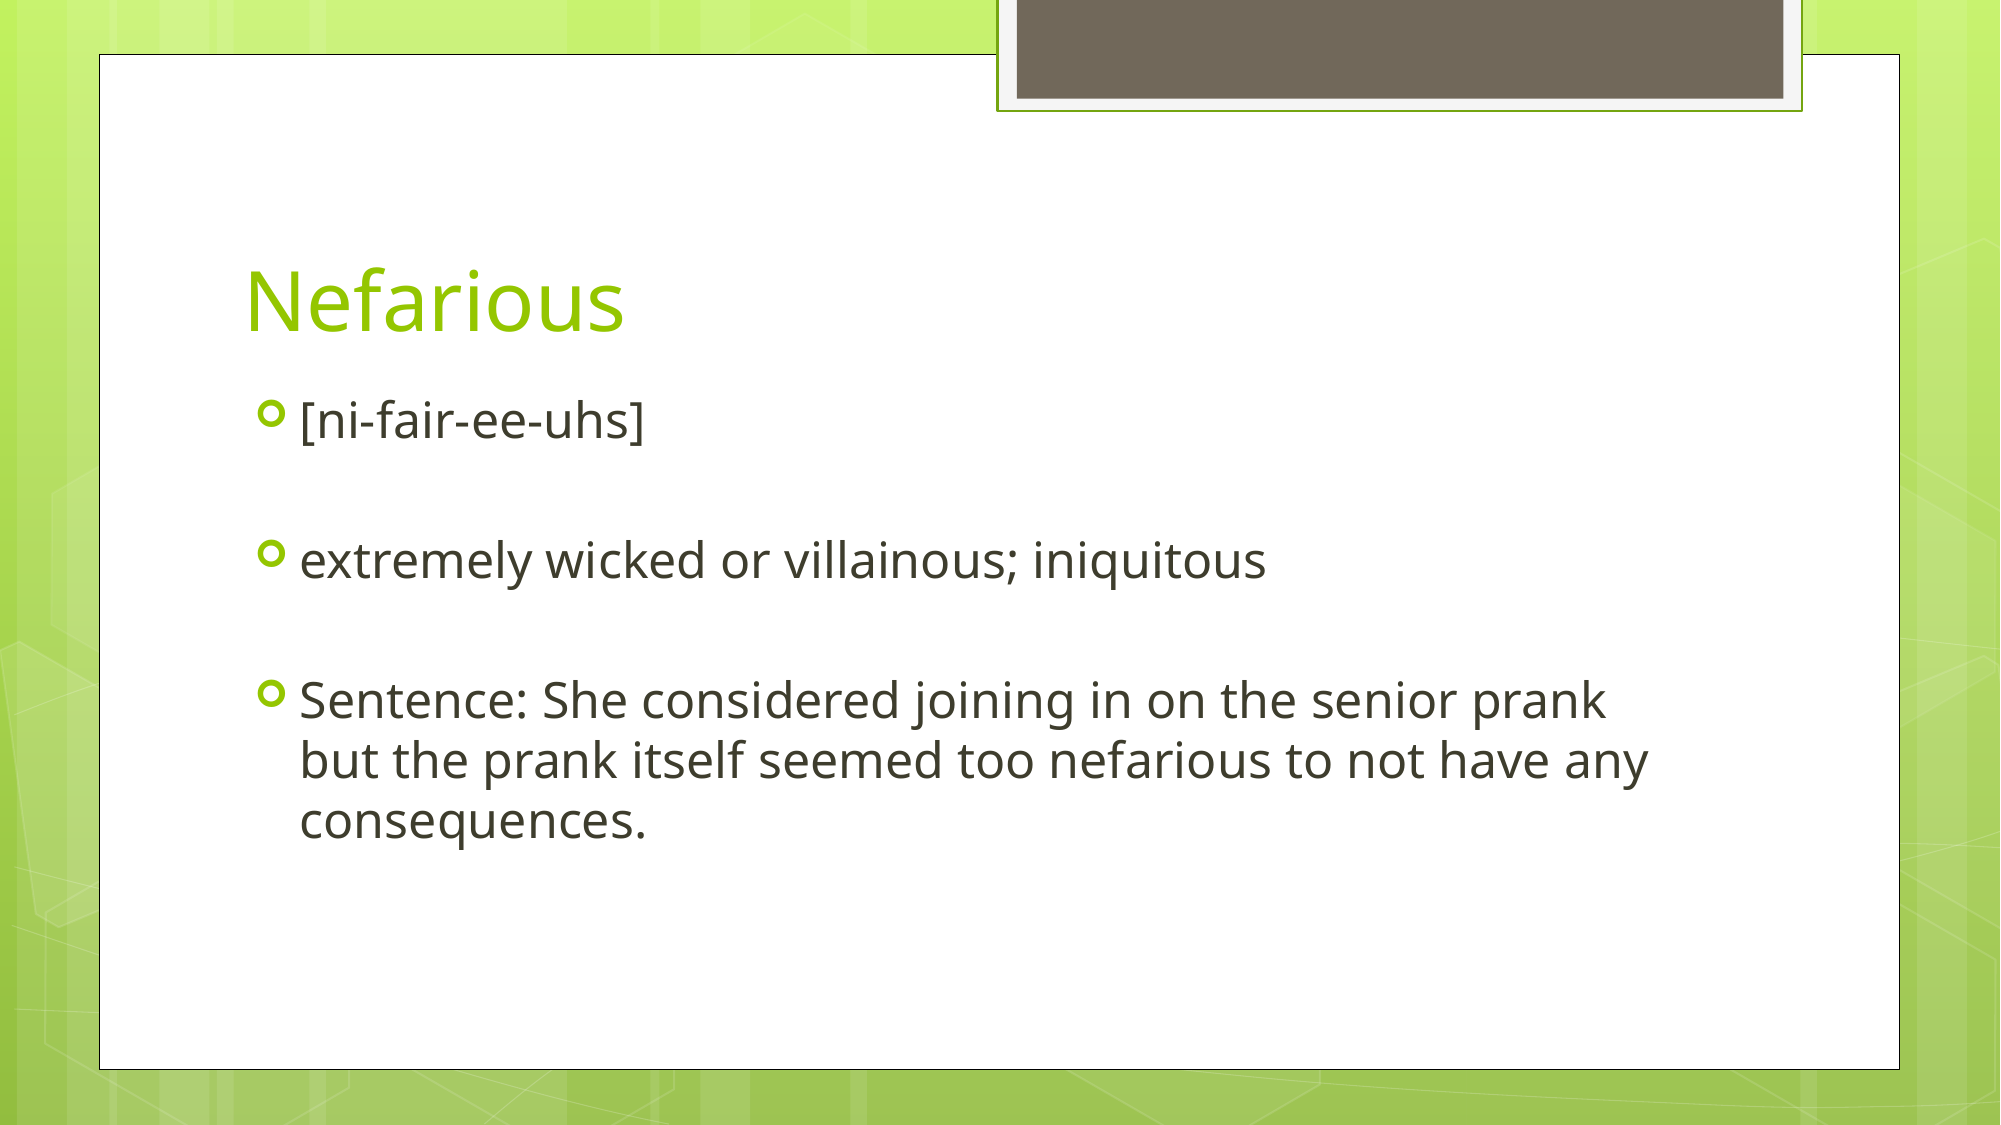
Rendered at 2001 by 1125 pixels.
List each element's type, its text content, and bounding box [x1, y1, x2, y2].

list [ni-fair-ee-uhs] extremely wicked or villainous; iniquitous Sentence: She considered joining in on the senior prank but the prank itself seemed too nefarious to not have any consequences. [228, 381, 1711, 957]
title Nefarious [228, 168, 1765, 357]
